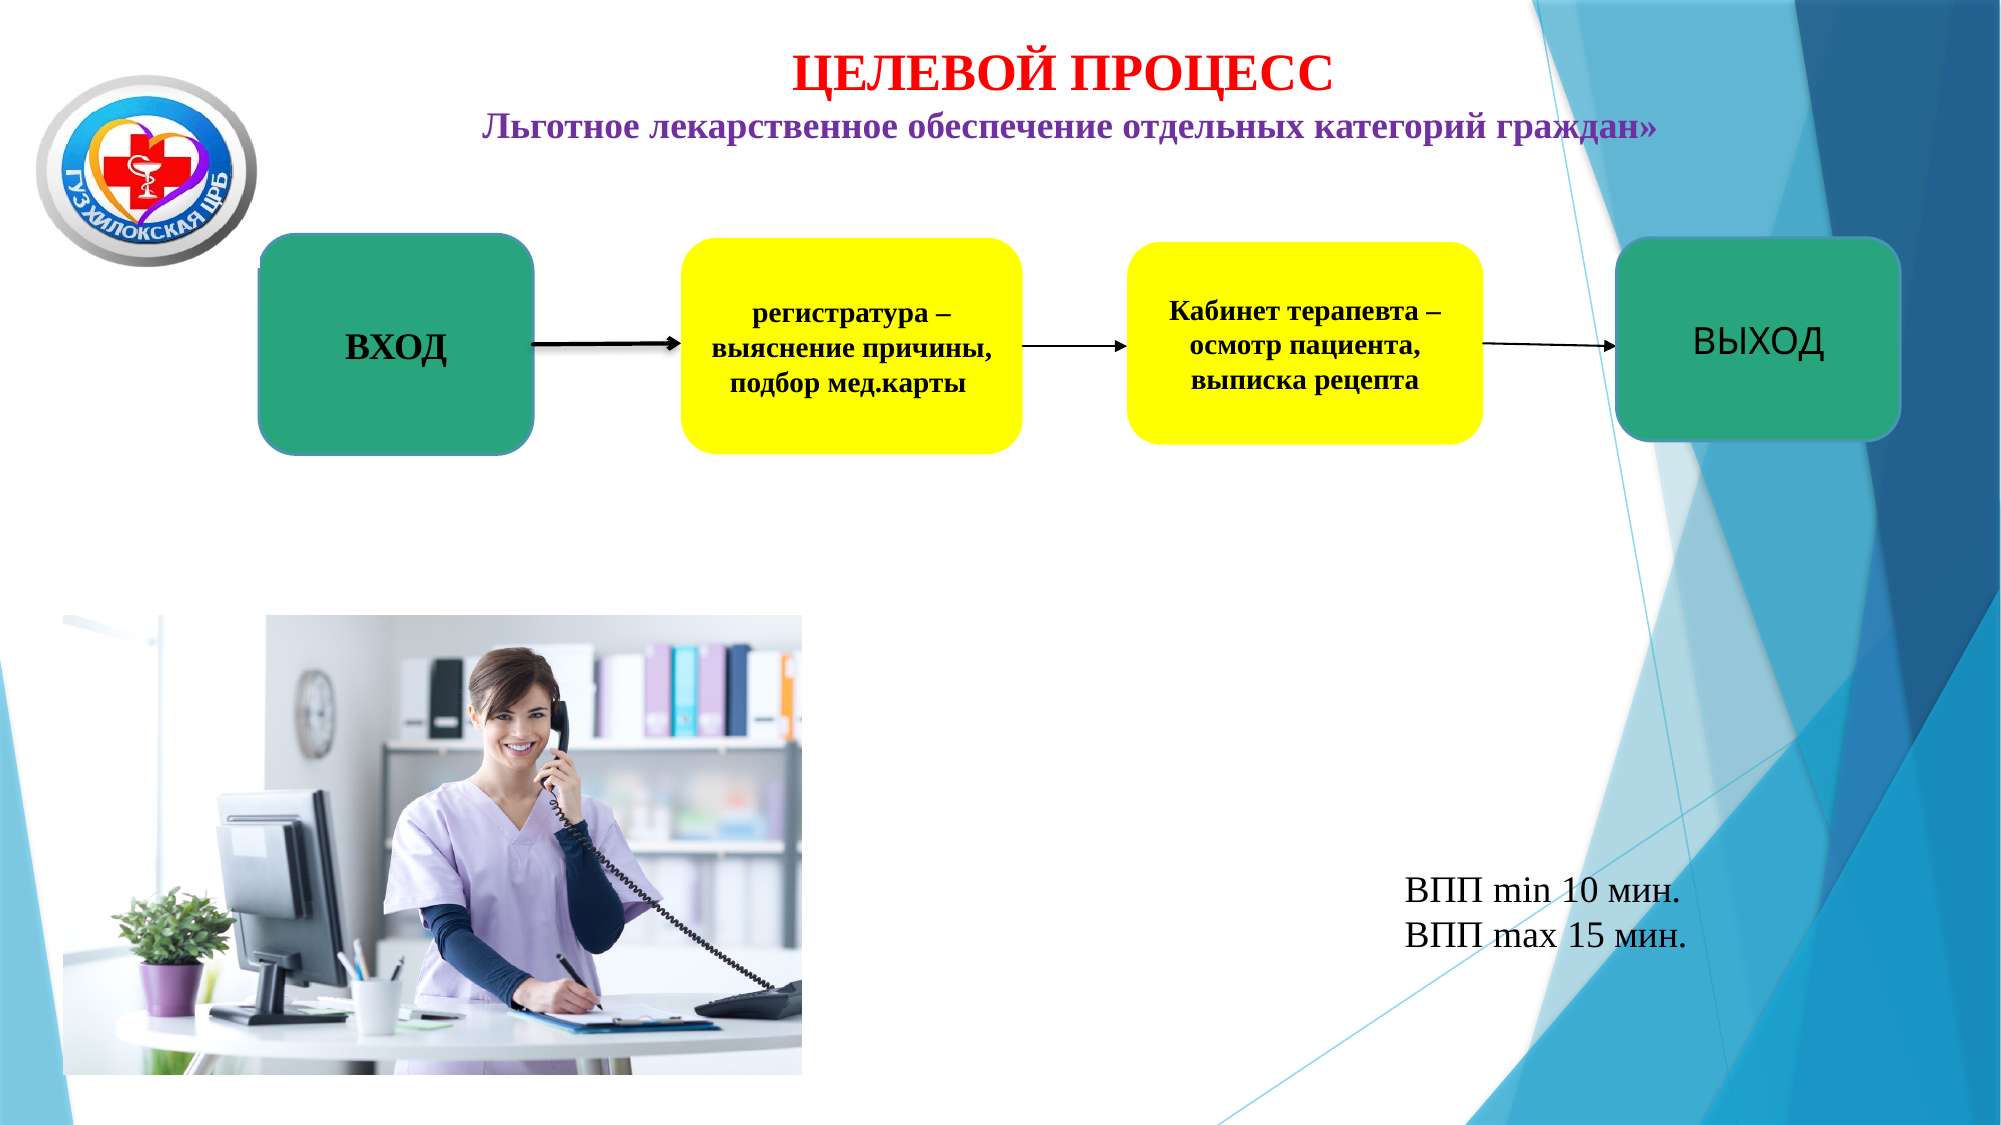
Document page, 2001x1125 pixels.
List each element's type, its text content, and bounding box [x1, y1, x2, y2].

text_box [1482, 342, 1618, 347]
text_box ВХОД [257, 232, 535, 456]
picture [62, 614, 803, 1075]
text_box ВЫХОД [1615, 236, 1902, 443]
text_box Кабинет терапевта – осмотр пациента, выписка рецепта [1125, 240, 1485, 447]
text_box регистратура – выяснение причины, подбор мед.карты [679, 236, 1025, 456]
title ЦЕЛЕВОЙ ПРОЦЕСС Льготное лекарственное обеспечение отдельных категорий граждан» [397, 30, 1744, 219]
picture [33, 72, 260, 268]
text_box ВПП min 10 мин. ВПП max 15 мин. [1389, 857, 1733, 963]
